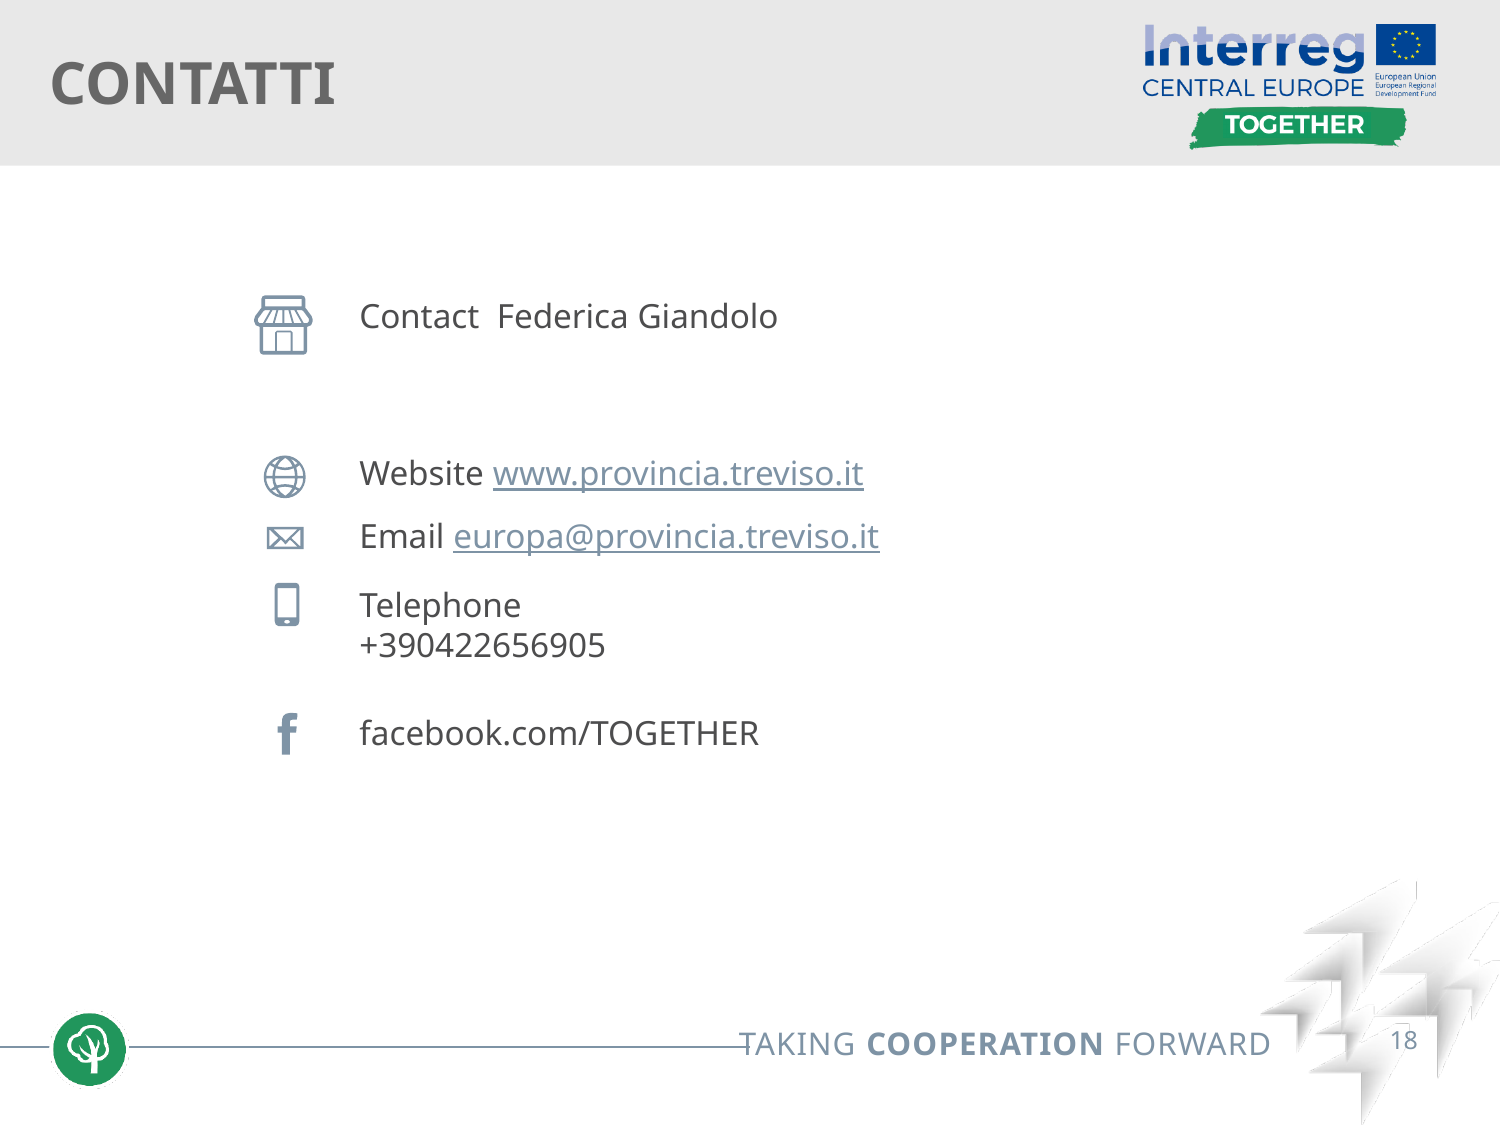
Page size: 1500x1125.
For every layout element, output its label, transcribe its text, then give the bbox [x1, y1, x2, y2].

picture [1143, 24, 1436, 150]
text_box facebook.com/TOGETHER [359, 712, 1236, 753]
picture [1260, 878, 1500, 1125]
picture [49, 1009, 129, 1089]
text_box [266, 526, 304, 550]
text_box [254, 295, 313, 355]
picture [276, 711, 298, 755]
text_box Contact Federica Giandolo [359, 295, 1066, 336]
text_box Email europa@provincia.treviso.it [359, 514, 914, 560]
text_box [263, 455, 306, 499]
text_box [1223, 112, 1372, 138]
title Contatti [0, 24, 1085, 137]
text_box [274, 582, 300, 627]
text_box Telephone +390422656905 [359, 584, 739, 664]
text_box Website www.provincia.treviso.it [359, 452, 897, 498]
